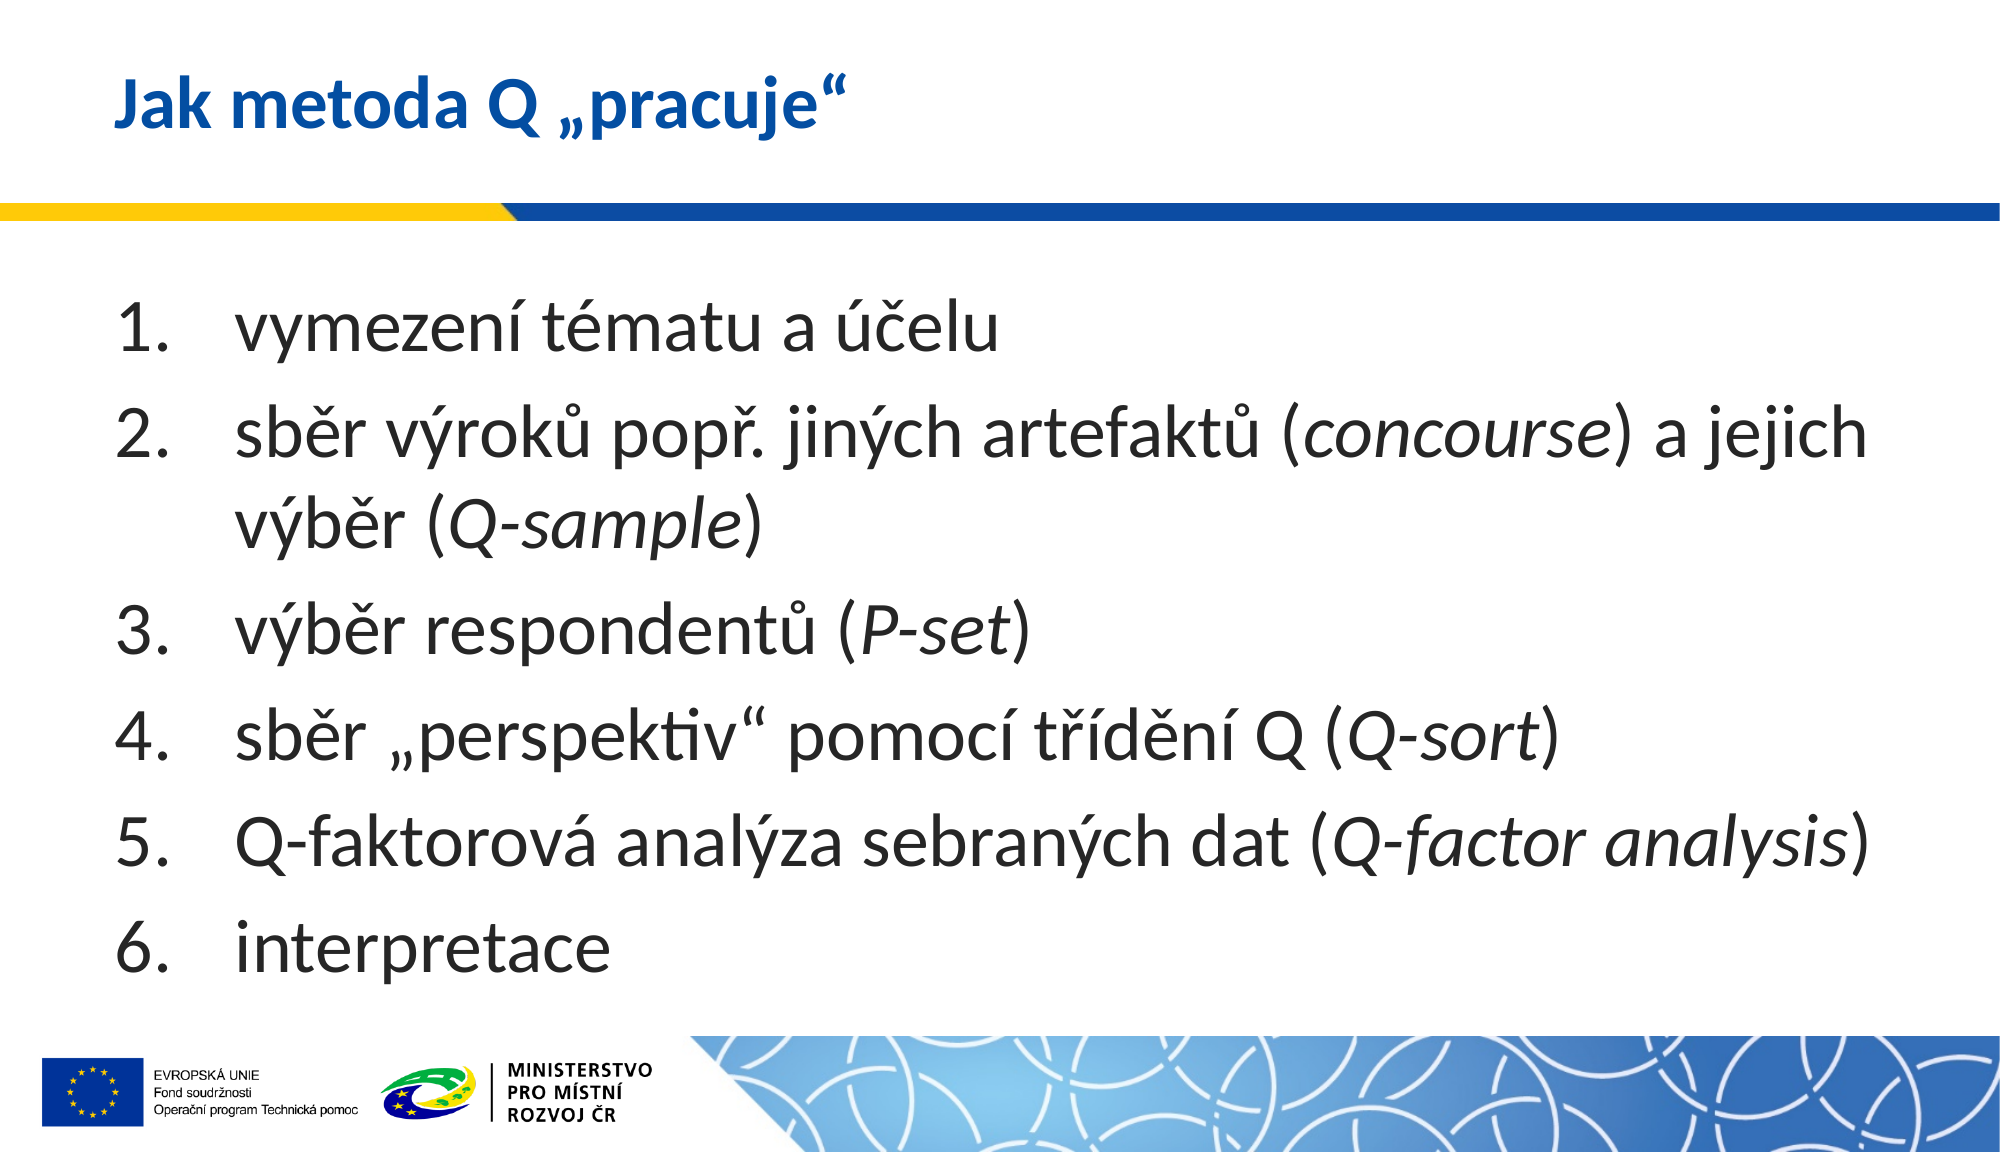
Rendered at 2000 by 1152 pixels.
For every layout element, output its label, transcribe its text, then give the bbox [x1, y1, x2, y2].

picture [0, 203, 2000, 221]
list vymezení tématu a účelu sběr výroků popř. jiných artefaktů (concourse) a jejich výběr (Q-sample) výběr respondentů (P-set) sběr „perspektiv“ pomocí třídění Q (Q-sort) Q-faktorová analýza sebraných dat (Q-factor analysis) interpretace [99, 268, 1900, 1029]
title Jak metoda Q „pracuje“ [99, 46, 1900, 198]
picture [19, 1035, 674, 1149]
picture [680, 1036, 2000, 1152]
